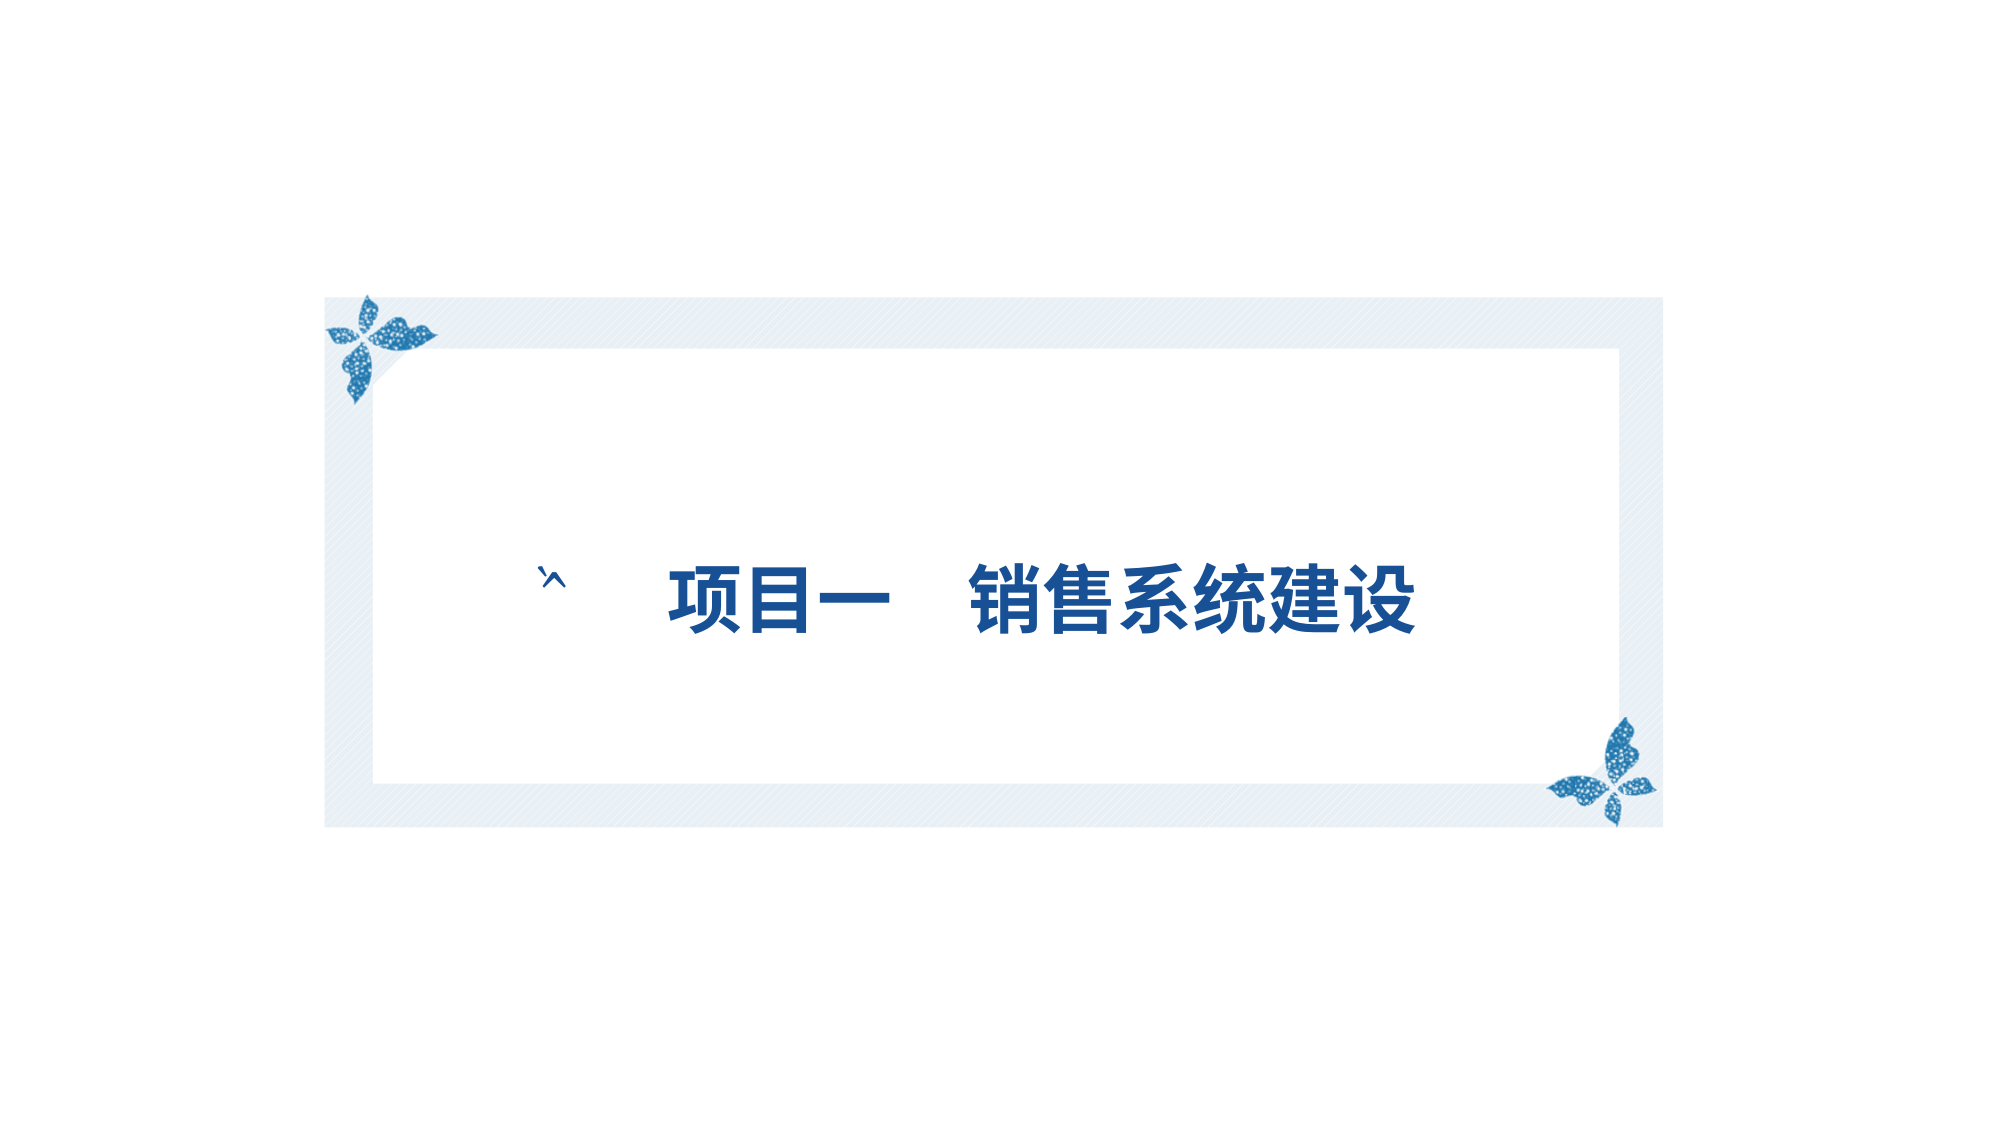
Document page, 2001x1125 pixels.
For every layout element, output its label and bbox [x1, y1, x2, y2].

picture [1542, 717, 1664, 828]
text_box [324, 297, 1664, 828]
picture [296, 270, 442, 410]
